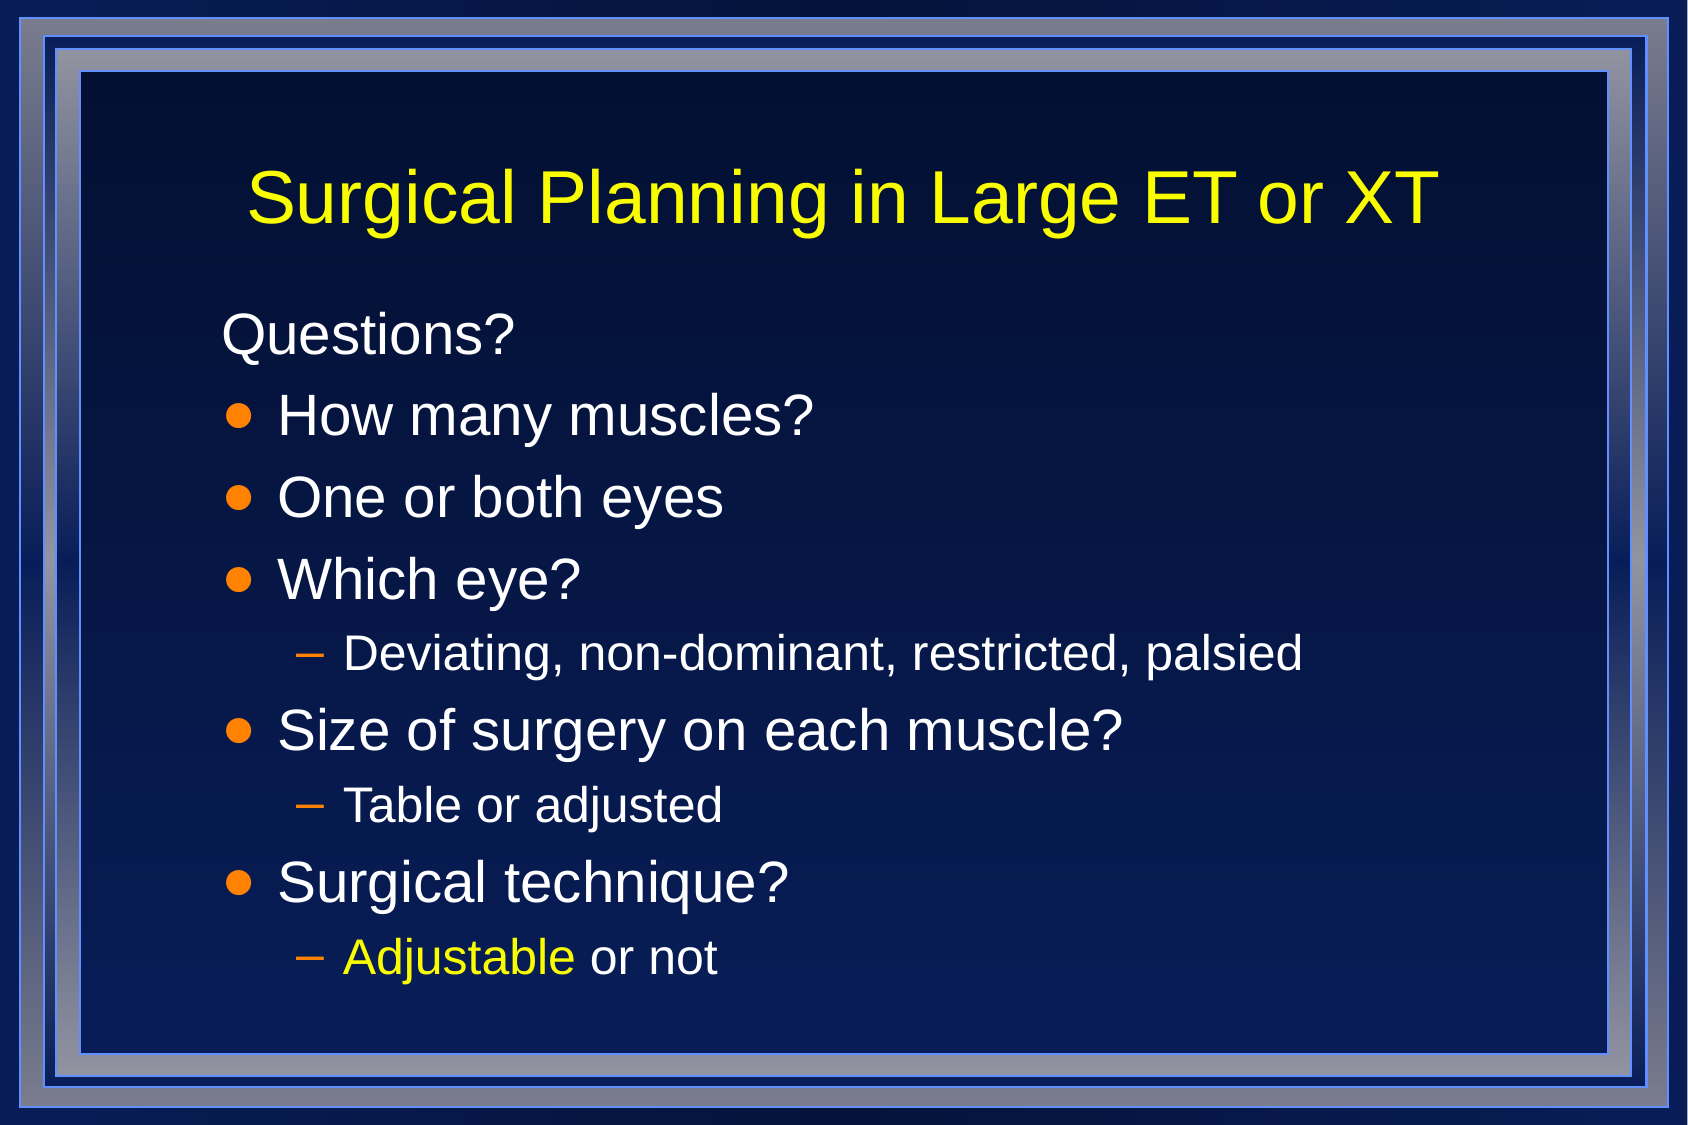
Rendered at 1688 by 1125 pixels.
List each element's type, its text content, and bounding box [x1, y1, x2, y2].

list Questions? How many muscles? One or both eyes Which eye? Deviating, non-dominant, restricted, palsied Size of surgery on each muscle? Table or adjusted Surgical technique? Adjustable or not [206, 288, 1482, 1014]
title Surgical Planning in Large ET or XT [206, 99, 1482, 288]
